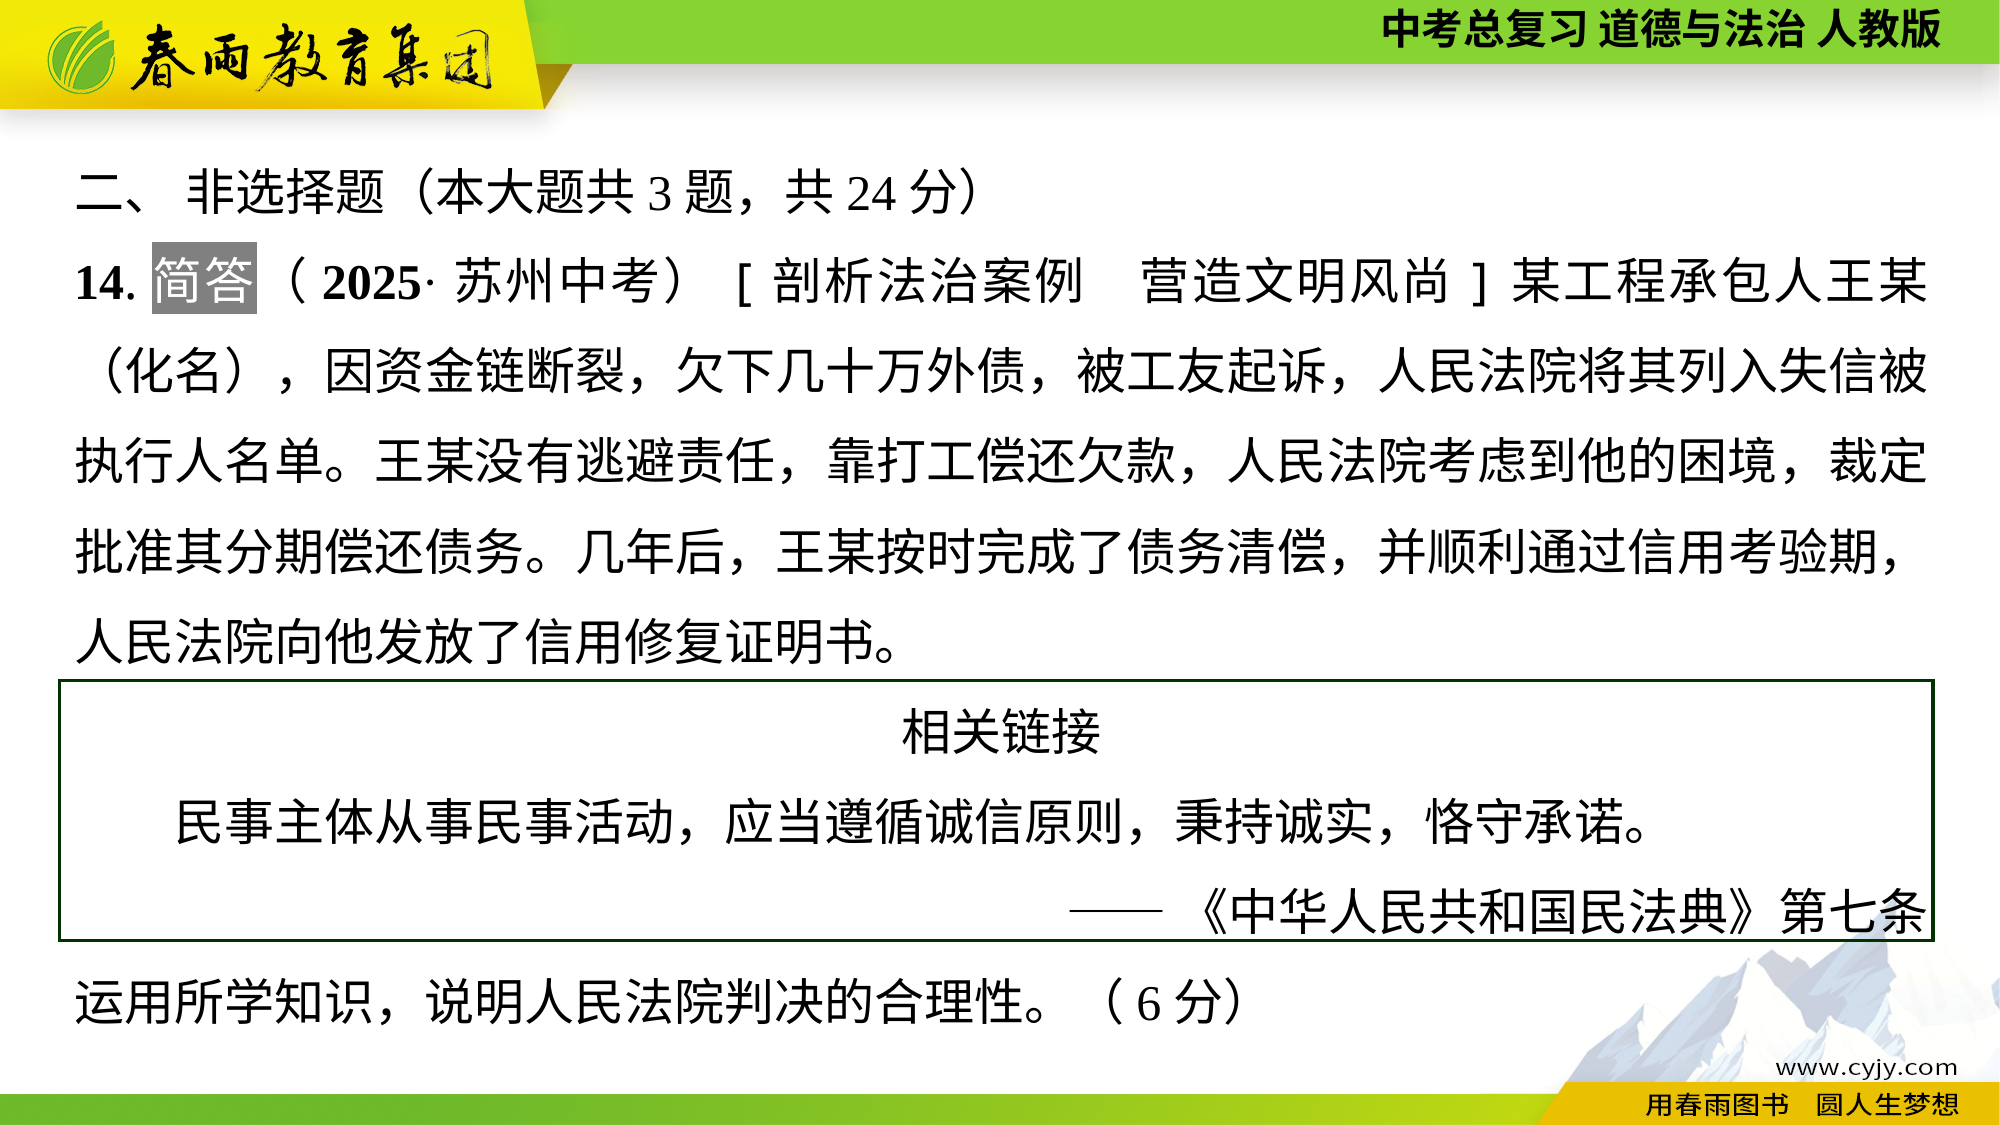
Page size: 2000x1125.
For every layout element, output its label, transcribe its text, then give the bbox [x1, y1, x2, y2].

picture [0, 0, 2000, 1125]
text_box [59, 680, 1933, 941]
list 二、 非选择题（本大题共3题，共24分） 14.简答（2025·苏州中考）[剖析法治案例 营造文明风尚]某工程承包人王某（化名），因资金链断裂，欠下几十万外债，被工友起诉，人民法院将其列入失信被执行人名单。王某没有逃避责任，靠打工偿还欠款，人民法院考虑到他的困境，裁定批准其分期偿还债务。几年后，王某按时完成了债务清偿，并顺利通过信用考验期，人民法院向他发放了信用修复证明书。 相关链接 民事主体从事民事活动，应当遵循诚信原则，秉持诚实，恪守承诺。 ——《中华人民共和国民法典》第七条 运用所学知识，说明人民法院判决的合理性。（6分） [59, 122, 1944, 1035]
